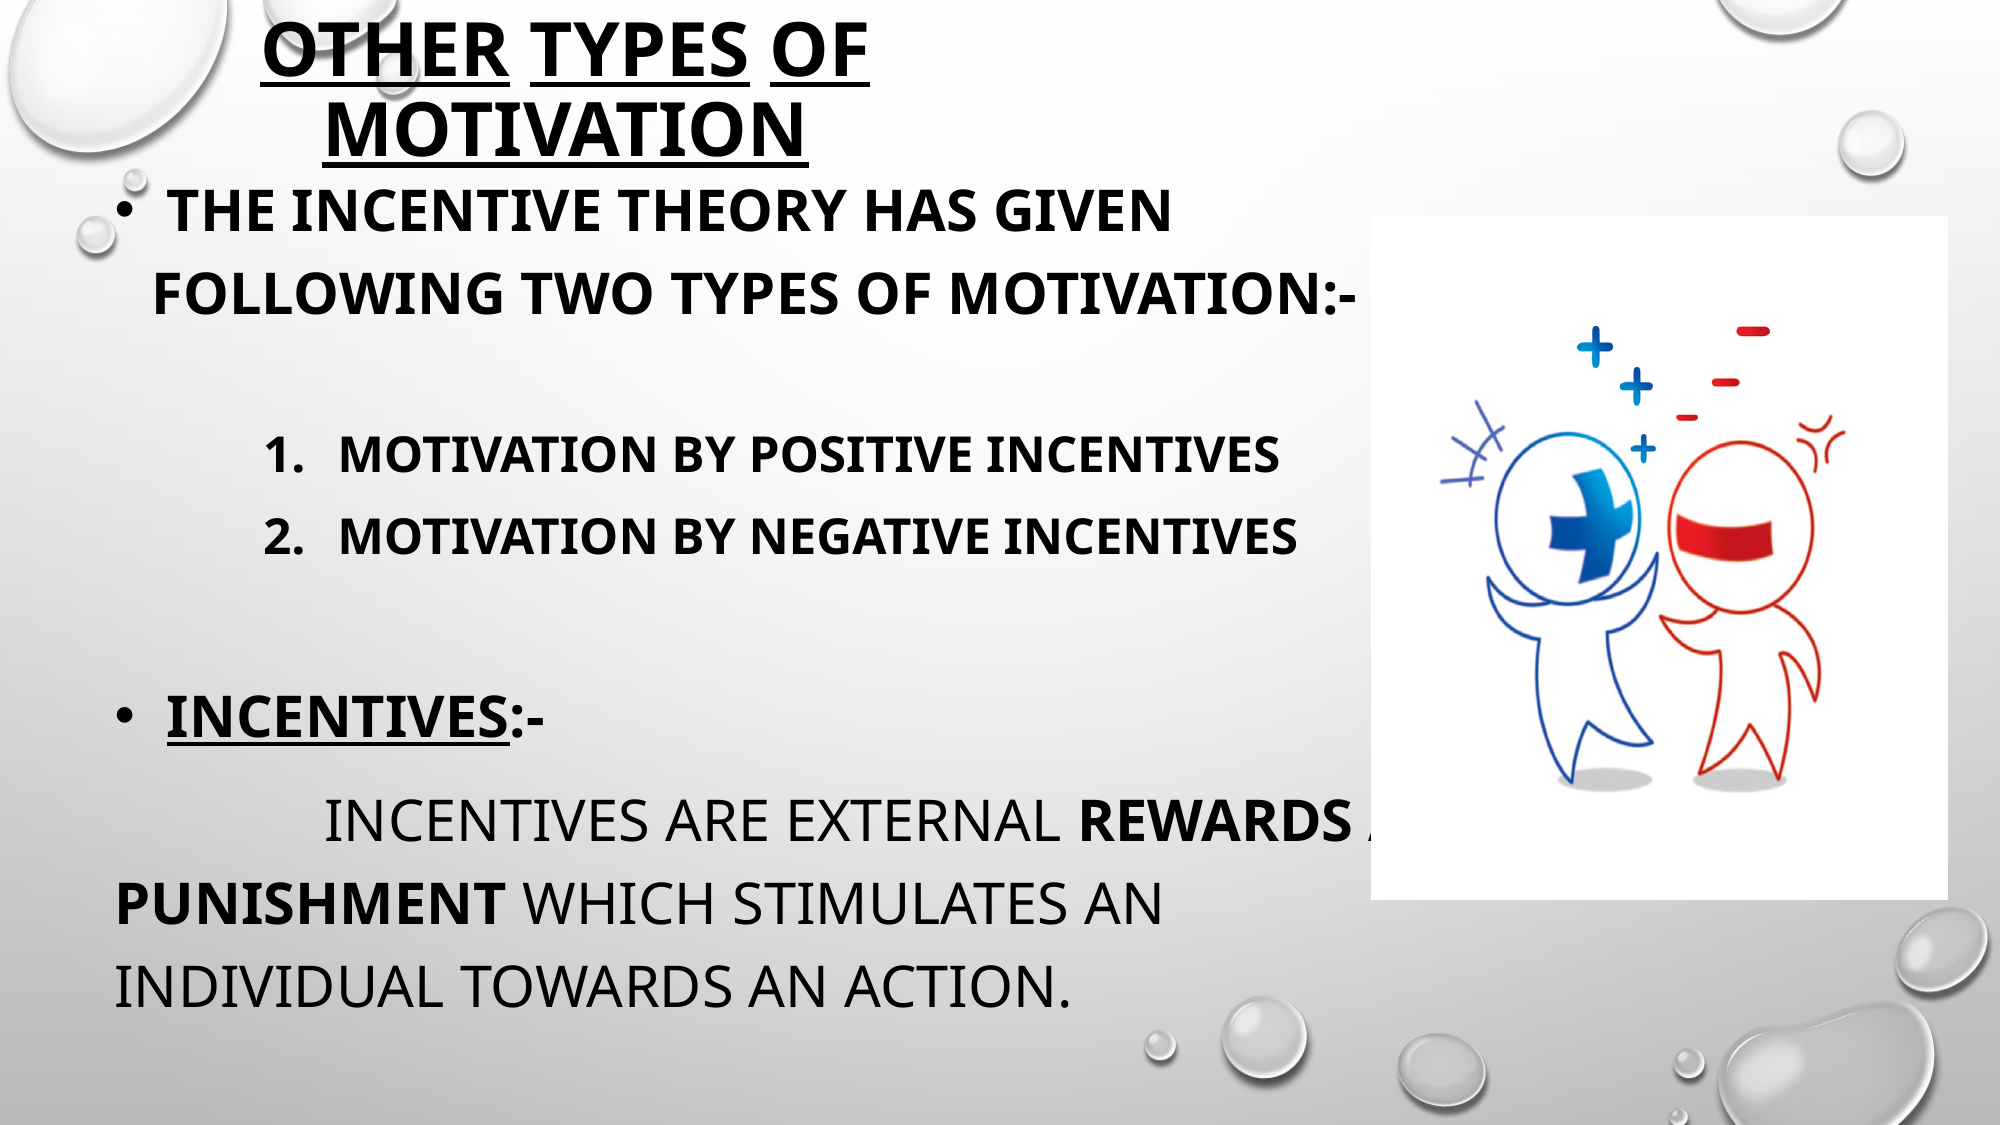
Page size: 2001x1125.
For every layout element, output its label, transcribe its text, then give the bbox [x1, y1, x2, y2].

picture [0, 0, 2000, 1125]
list The incentive theory has given following two types of motivation:- Motivation by positive incentives Motivation by negative incentives incentives:- incentives are external rewards and punishment which stimulates an individual towards an action. [99, 152, 1515, 1029]
title Other types of motivation [52, 0, 1079, 217]
